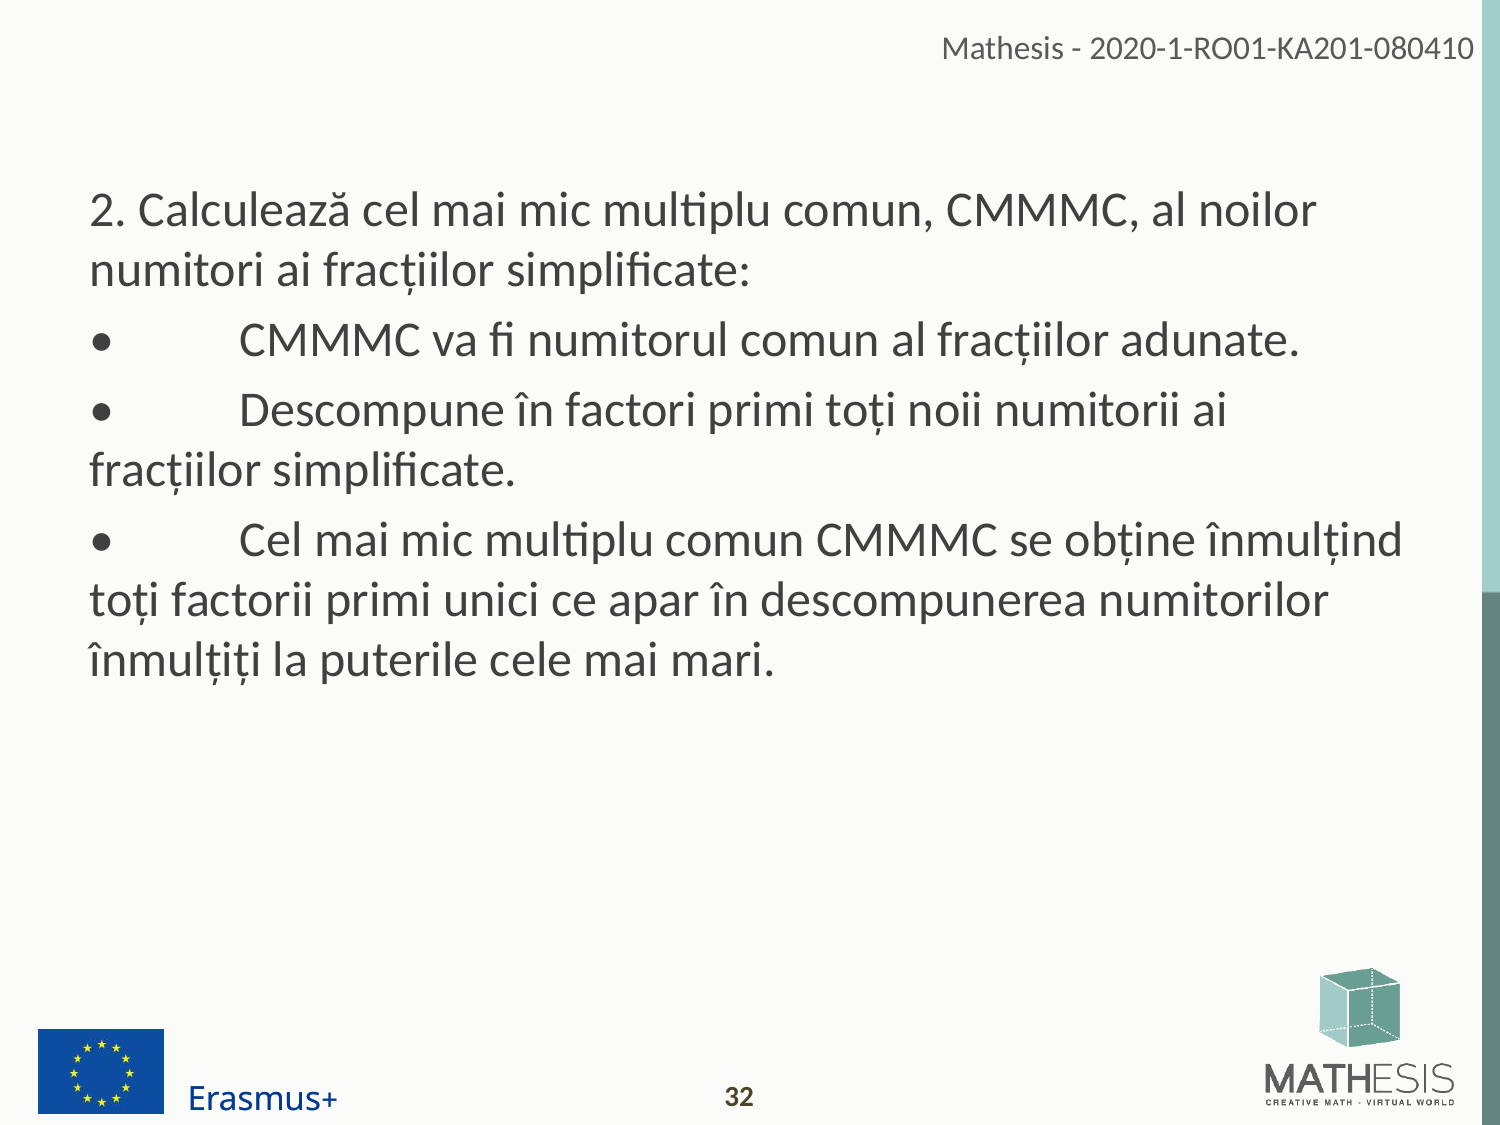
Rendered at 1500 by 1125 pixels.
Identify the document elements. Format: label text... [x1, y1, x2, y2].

picture [38, 1029, 164, 1114]
list 2. Calculează cel mai mic multiplu comun, CMMMC, al noilor numitori ai fracțiilor simplificate: • CMMMC va fi numitorul comun al fracțiilor adunate. • Descompune în factori primi toți noii numitorii ai fracțiilor simplificate. • Cel mai mic multiplu comun CMMMC se obține înmulțind toți factorii primi unici ce apar în descompunerea numitorilor înmulțiți la puterile cele mai mari. [75, 169, 1425, 912]
